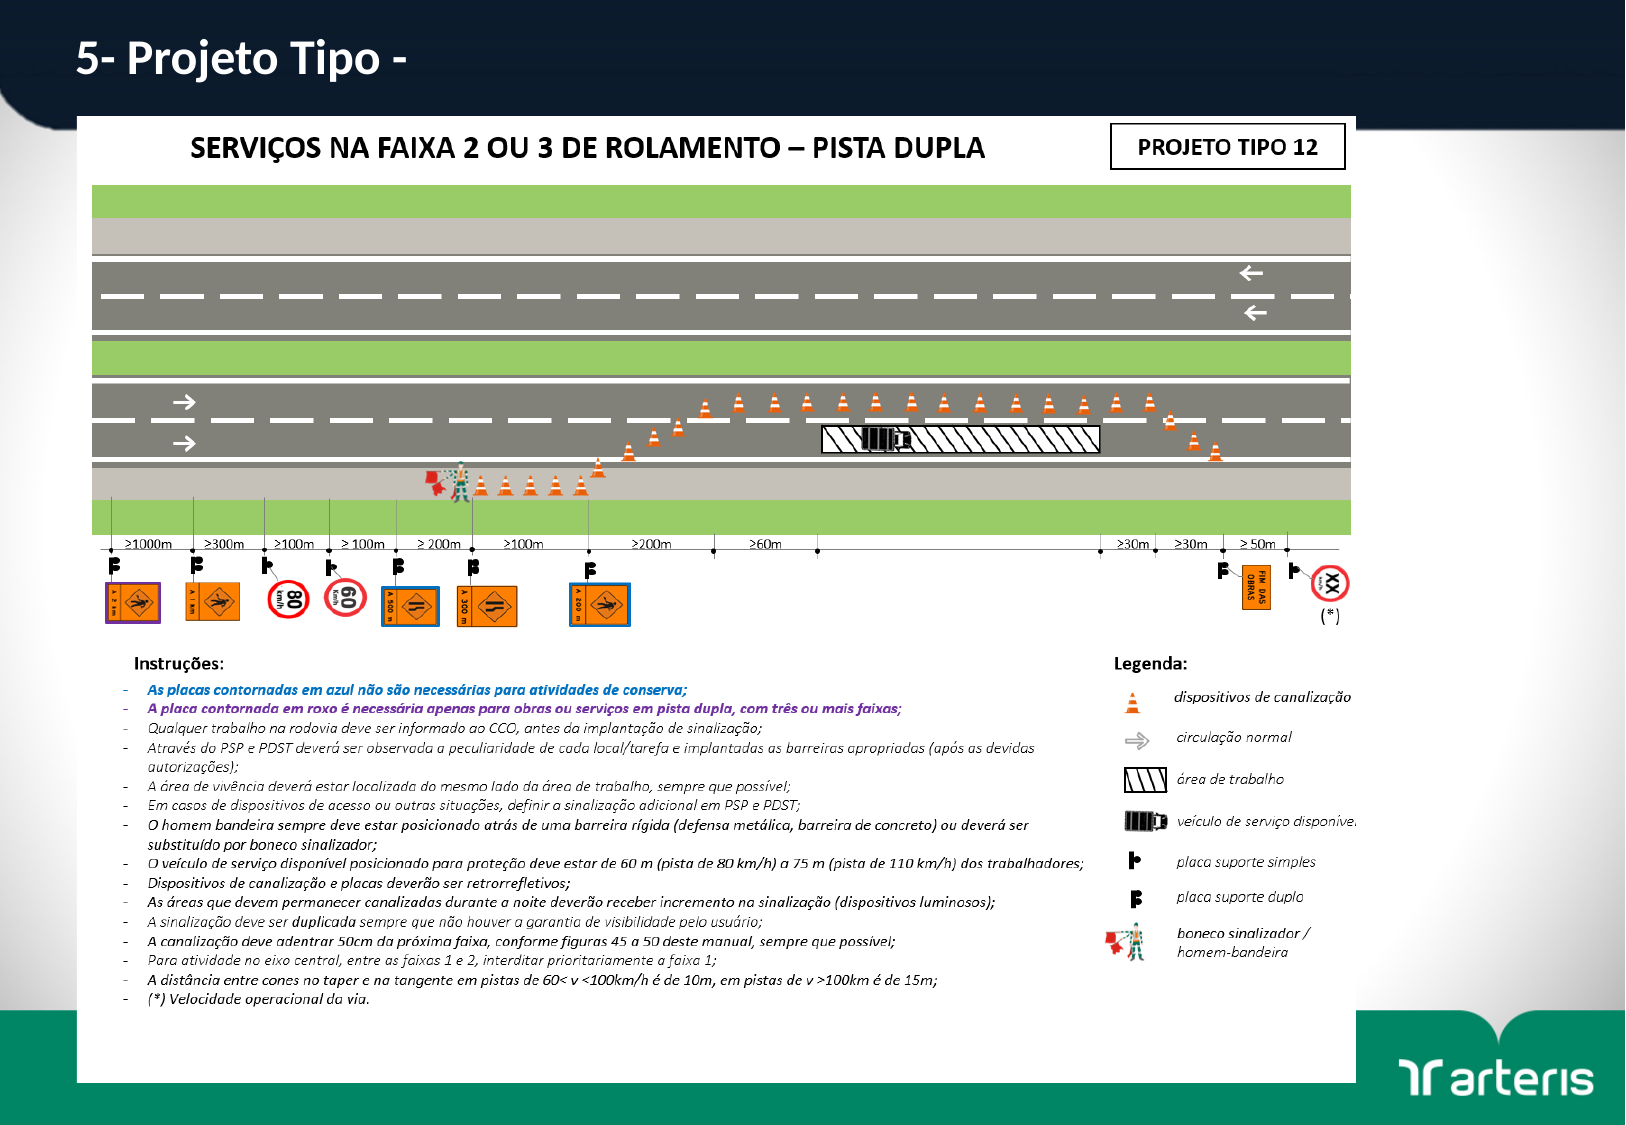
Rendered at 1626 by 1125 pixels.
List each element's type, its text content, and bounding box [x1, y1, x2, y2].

text_box 5- Projeto Tipo - [75, 42, 1341, 85]
picture [0, 0, 1625, 1125]
